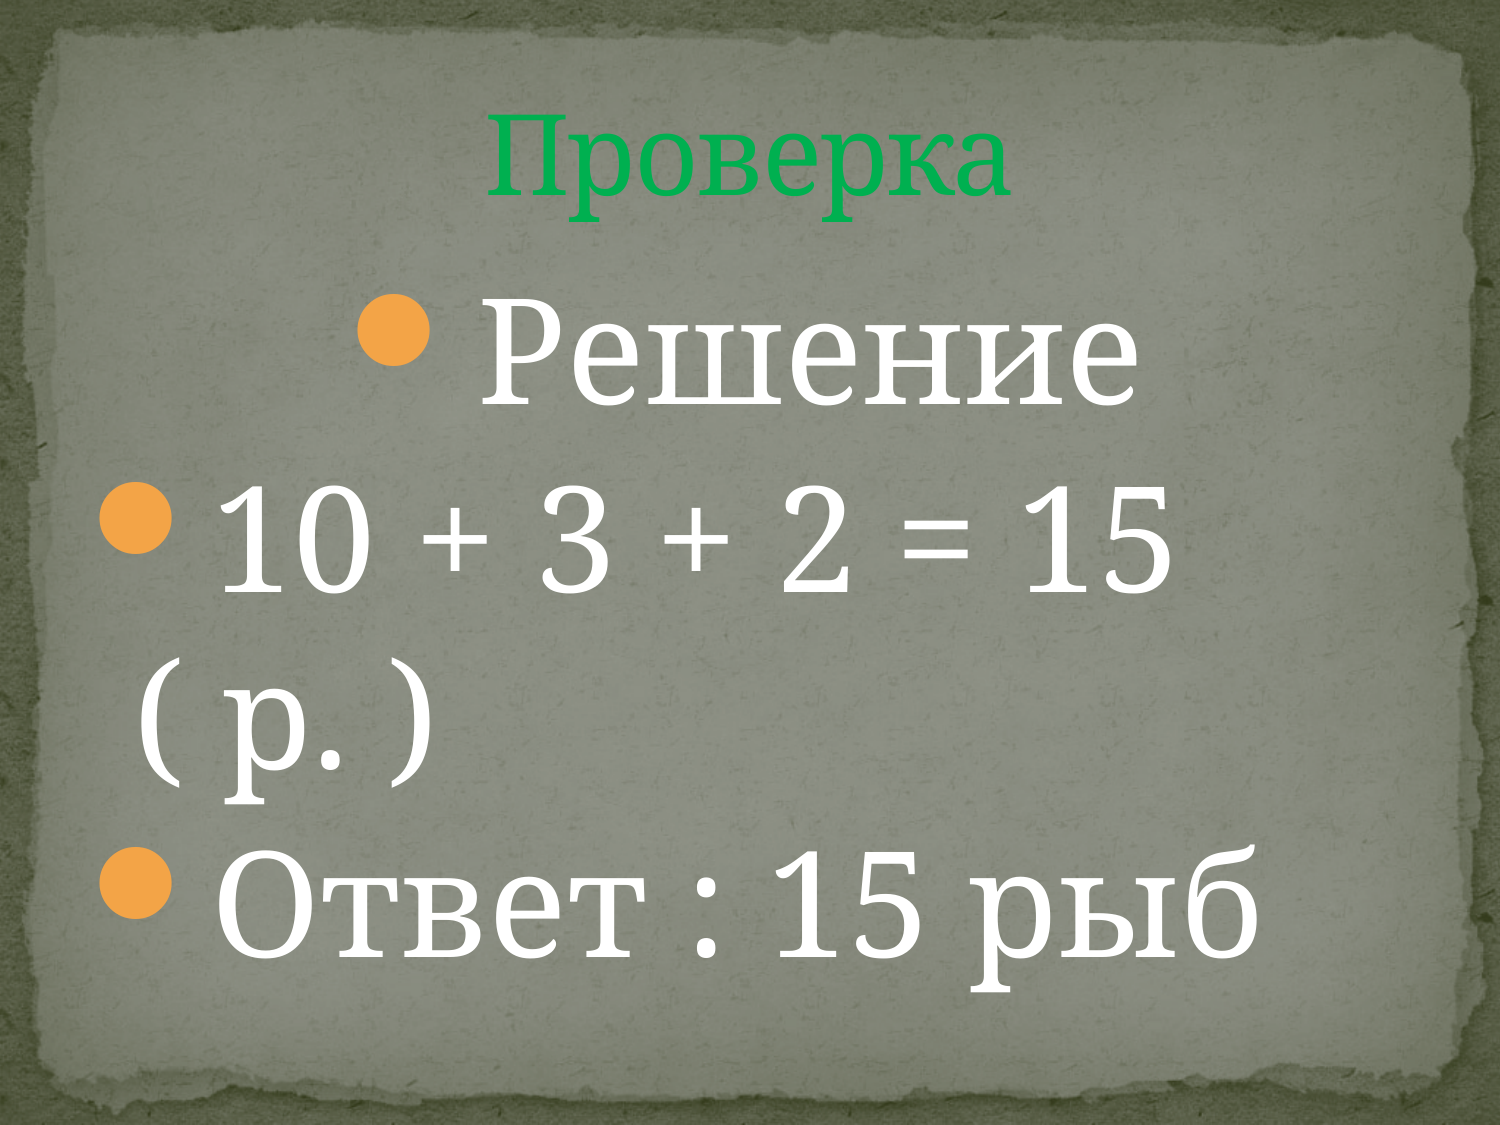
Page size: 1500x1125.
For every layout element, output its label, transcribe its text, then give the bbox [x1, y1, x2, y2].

list Решение 10 + 3 + 2 = 15 ( р. ) Ответ : 15 рыб [75, 249, 1425, 1000]
title Проверка [74, 24, 1425, 225]
